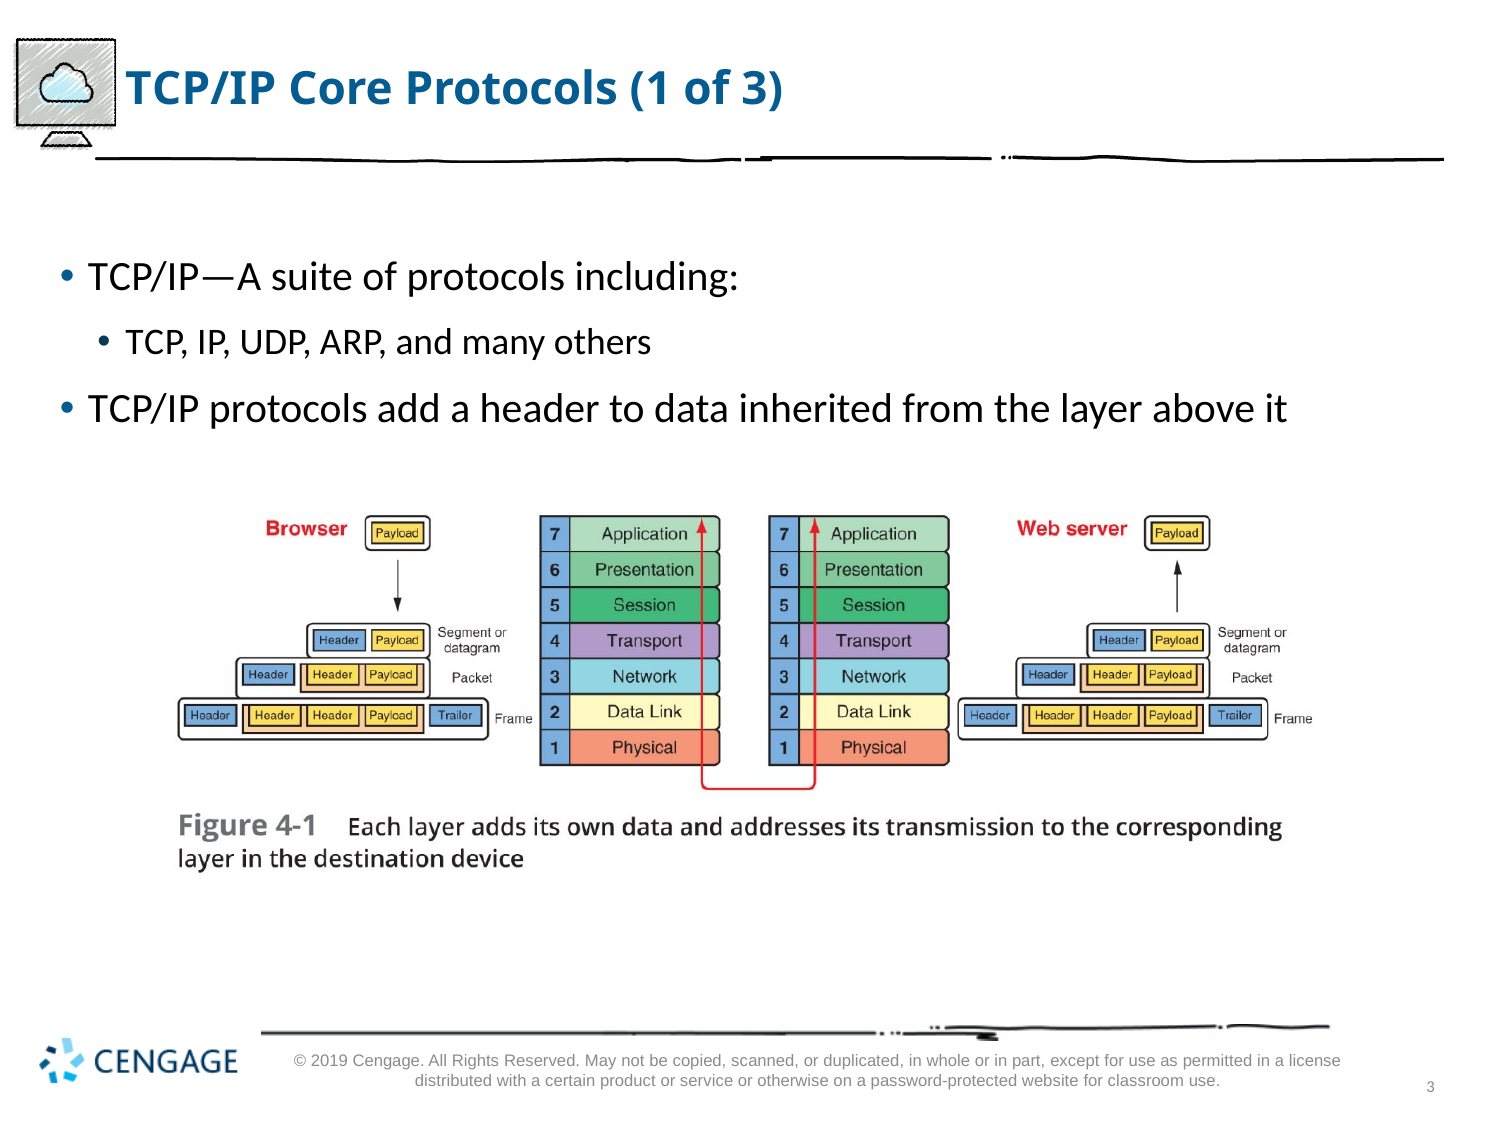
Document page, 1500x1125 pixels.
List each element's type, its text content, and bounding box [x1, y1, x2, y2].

picture [174, 512, 1314, 876]
footer © 2019 Cengage. All Rights Reserved. May not be copied, scanned, or duplicated, in whole or in part, except for use as permitted in a license distributed with a certain product or service or otherwise on a password-protected website for classroom use. [262, 1050, 1375, 1091]
list T C P/I P—A suite of protocols including: T C P, I P, U D P, A R P, and many others T C P/I P protocols add a header to data inherited from the layer above it [59, 252, 1441, 434]
picture [19, 1024, 250, 1096]
picture [95, 155, 1444, 163]
picture [261, 1024, 1331, 1041]
title T C P/I P Core Protocols (1 of 3) [125, 66, 1442, 116]
picture [13, 36, 117, 151]
